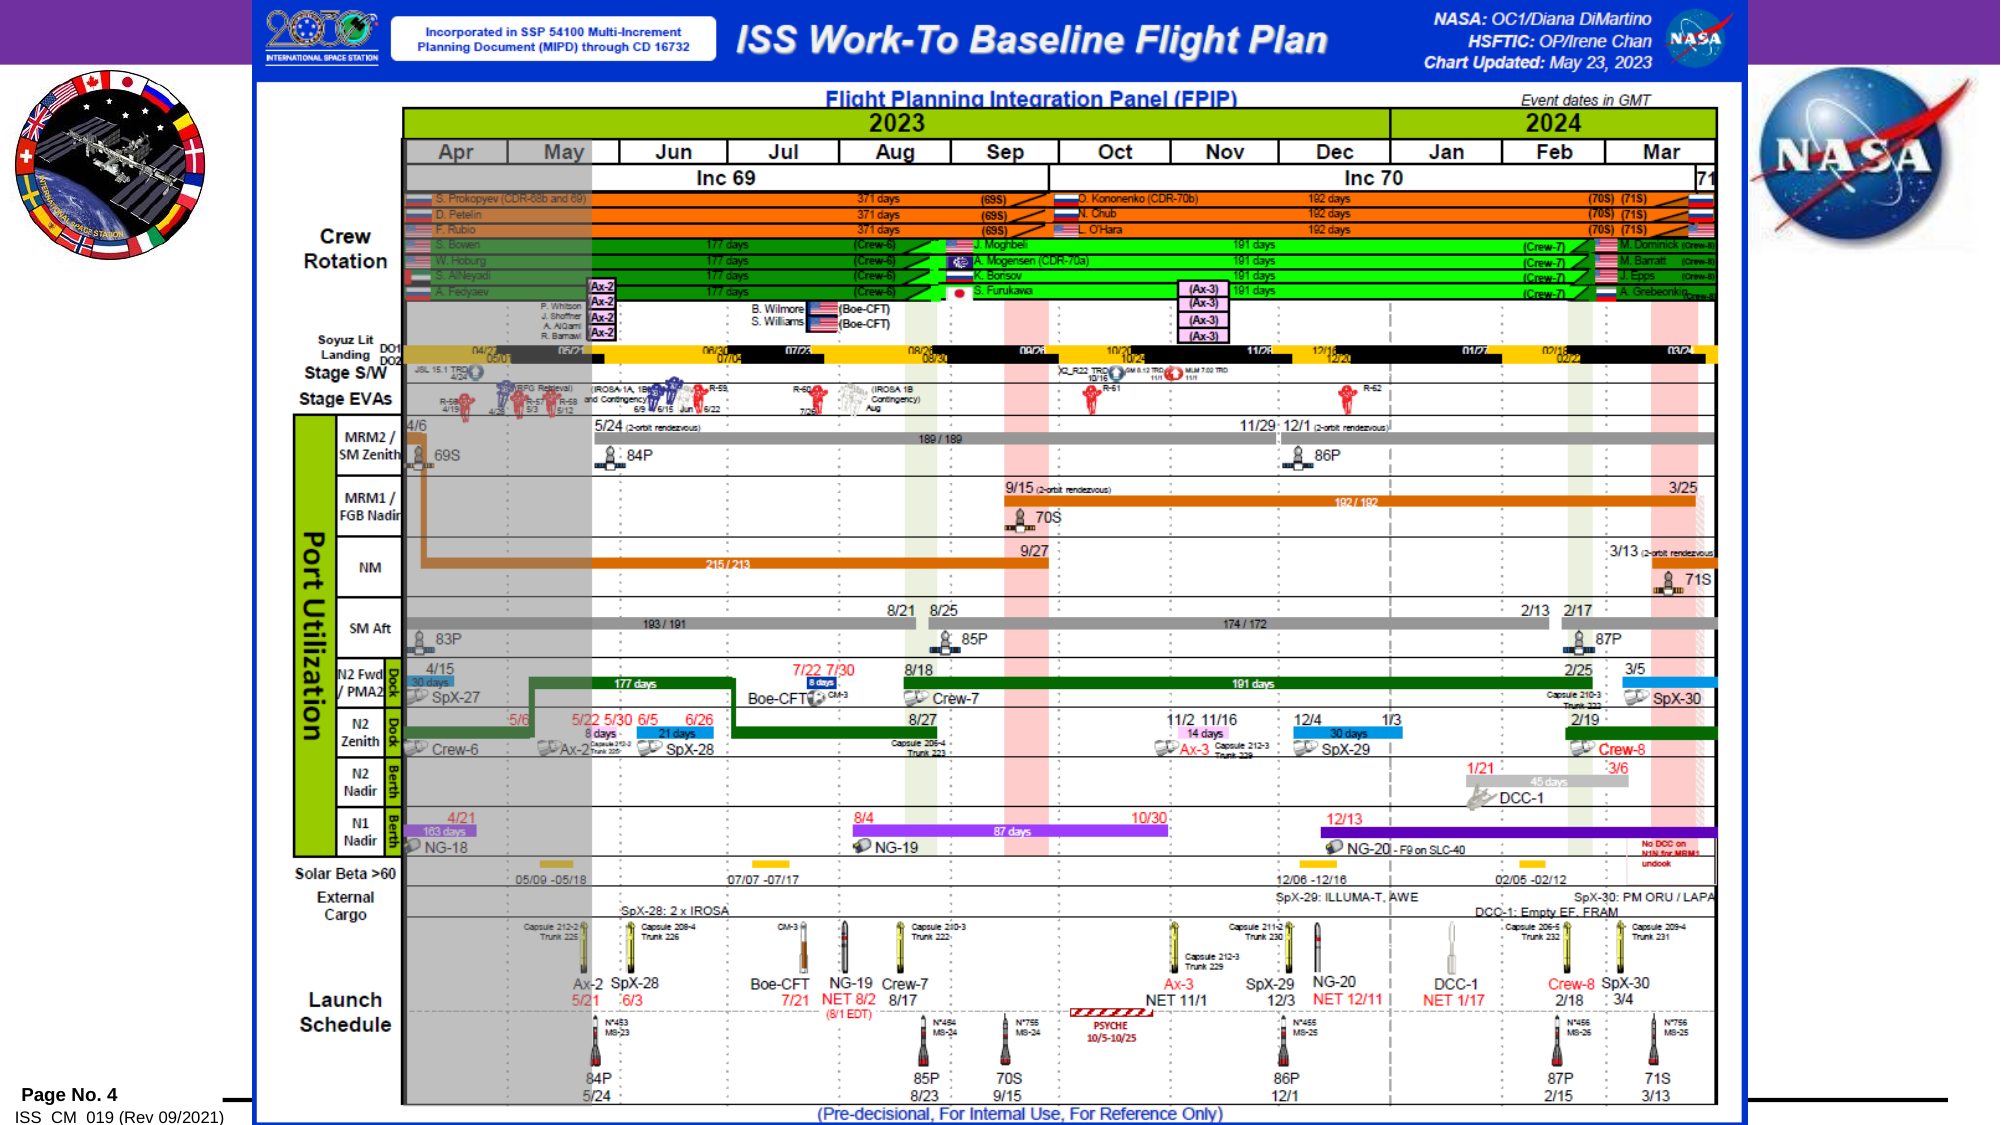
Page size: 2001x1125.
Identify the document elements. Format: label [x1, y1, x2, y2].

picture [9, 65, 210, 265]
picture [252, 0, 1979, 1125]
